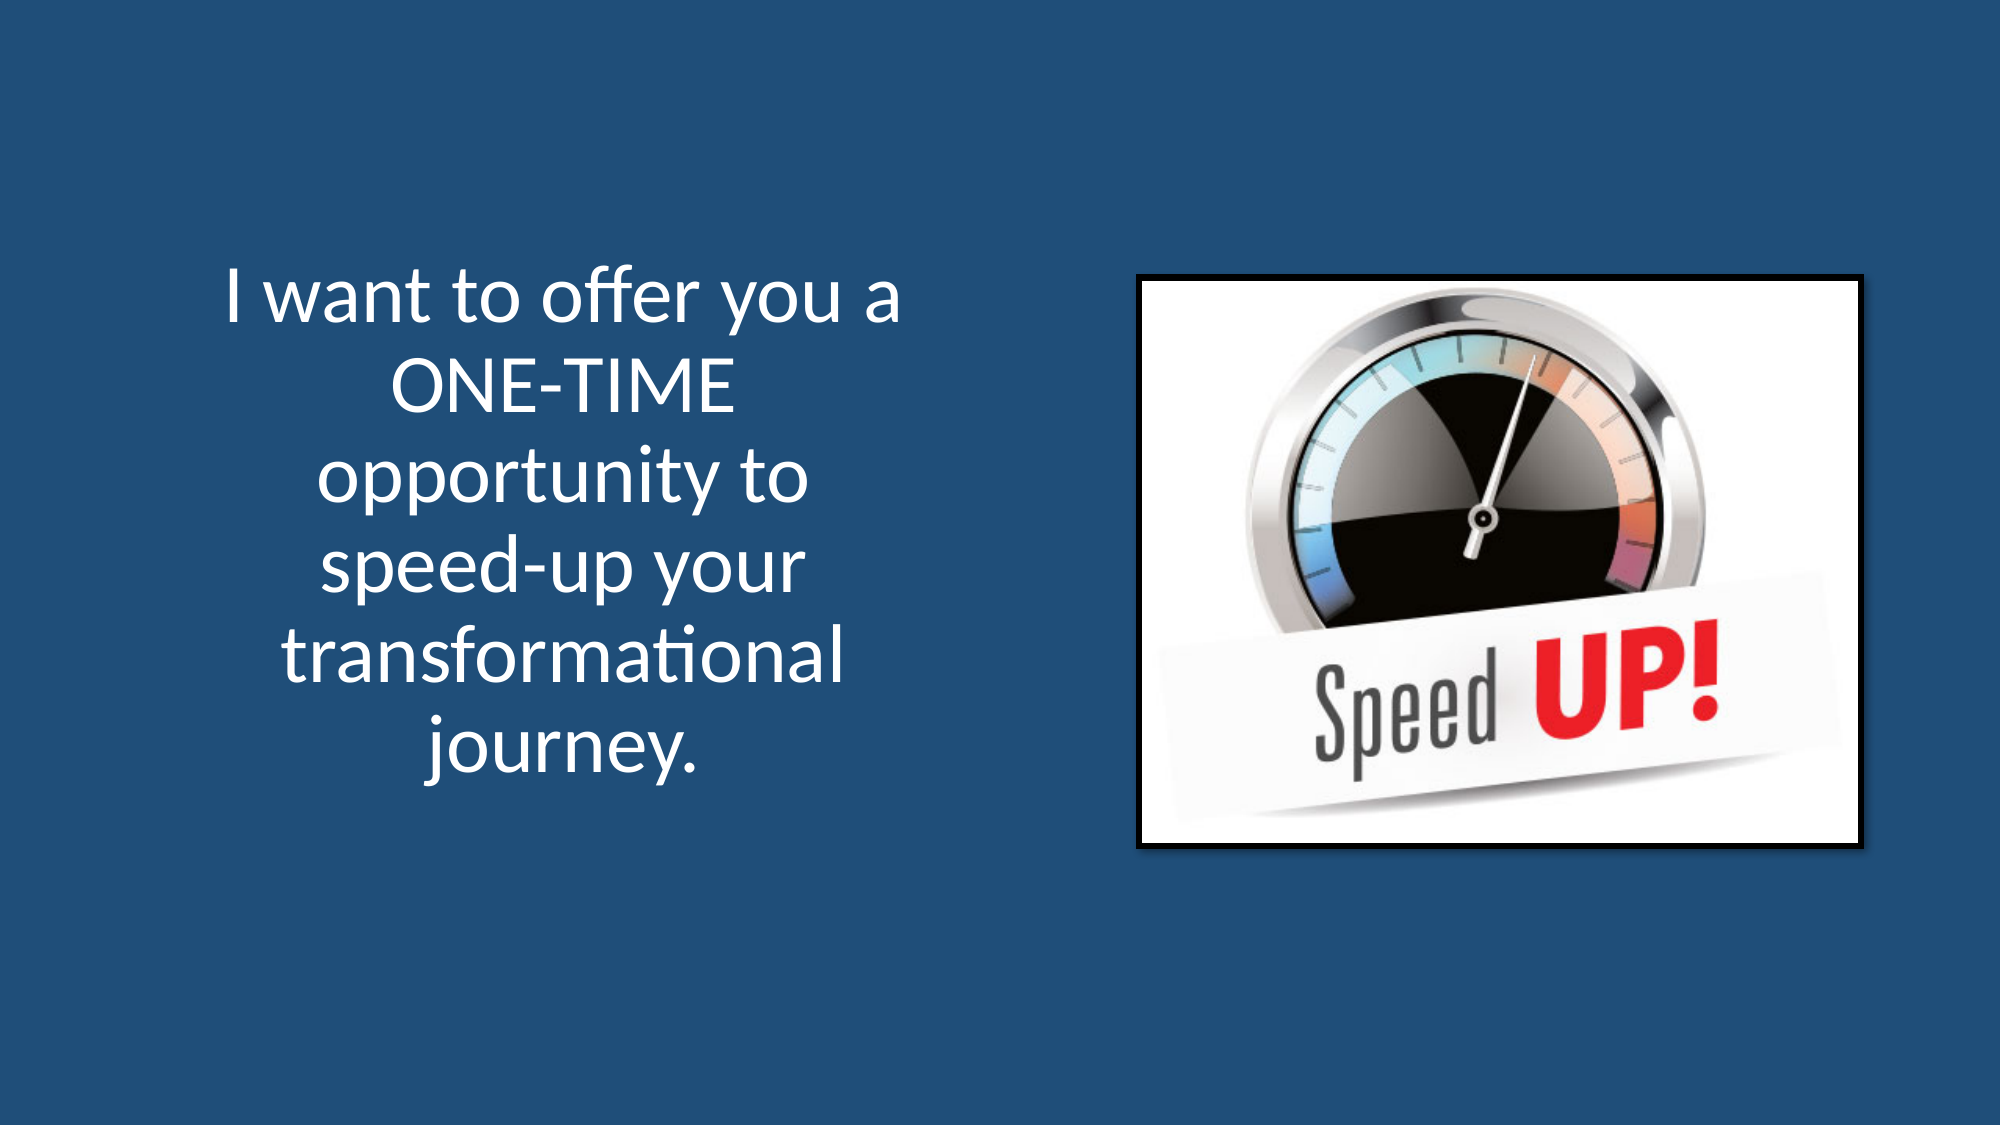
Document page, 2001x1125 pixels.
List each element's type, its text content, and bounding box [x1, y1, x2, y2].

picture [1141, 280, 1858, 844]
title I want to offer you a ONE-TIME opportunity to speed-up your transformational journey. [199, 506, 928, 898]
